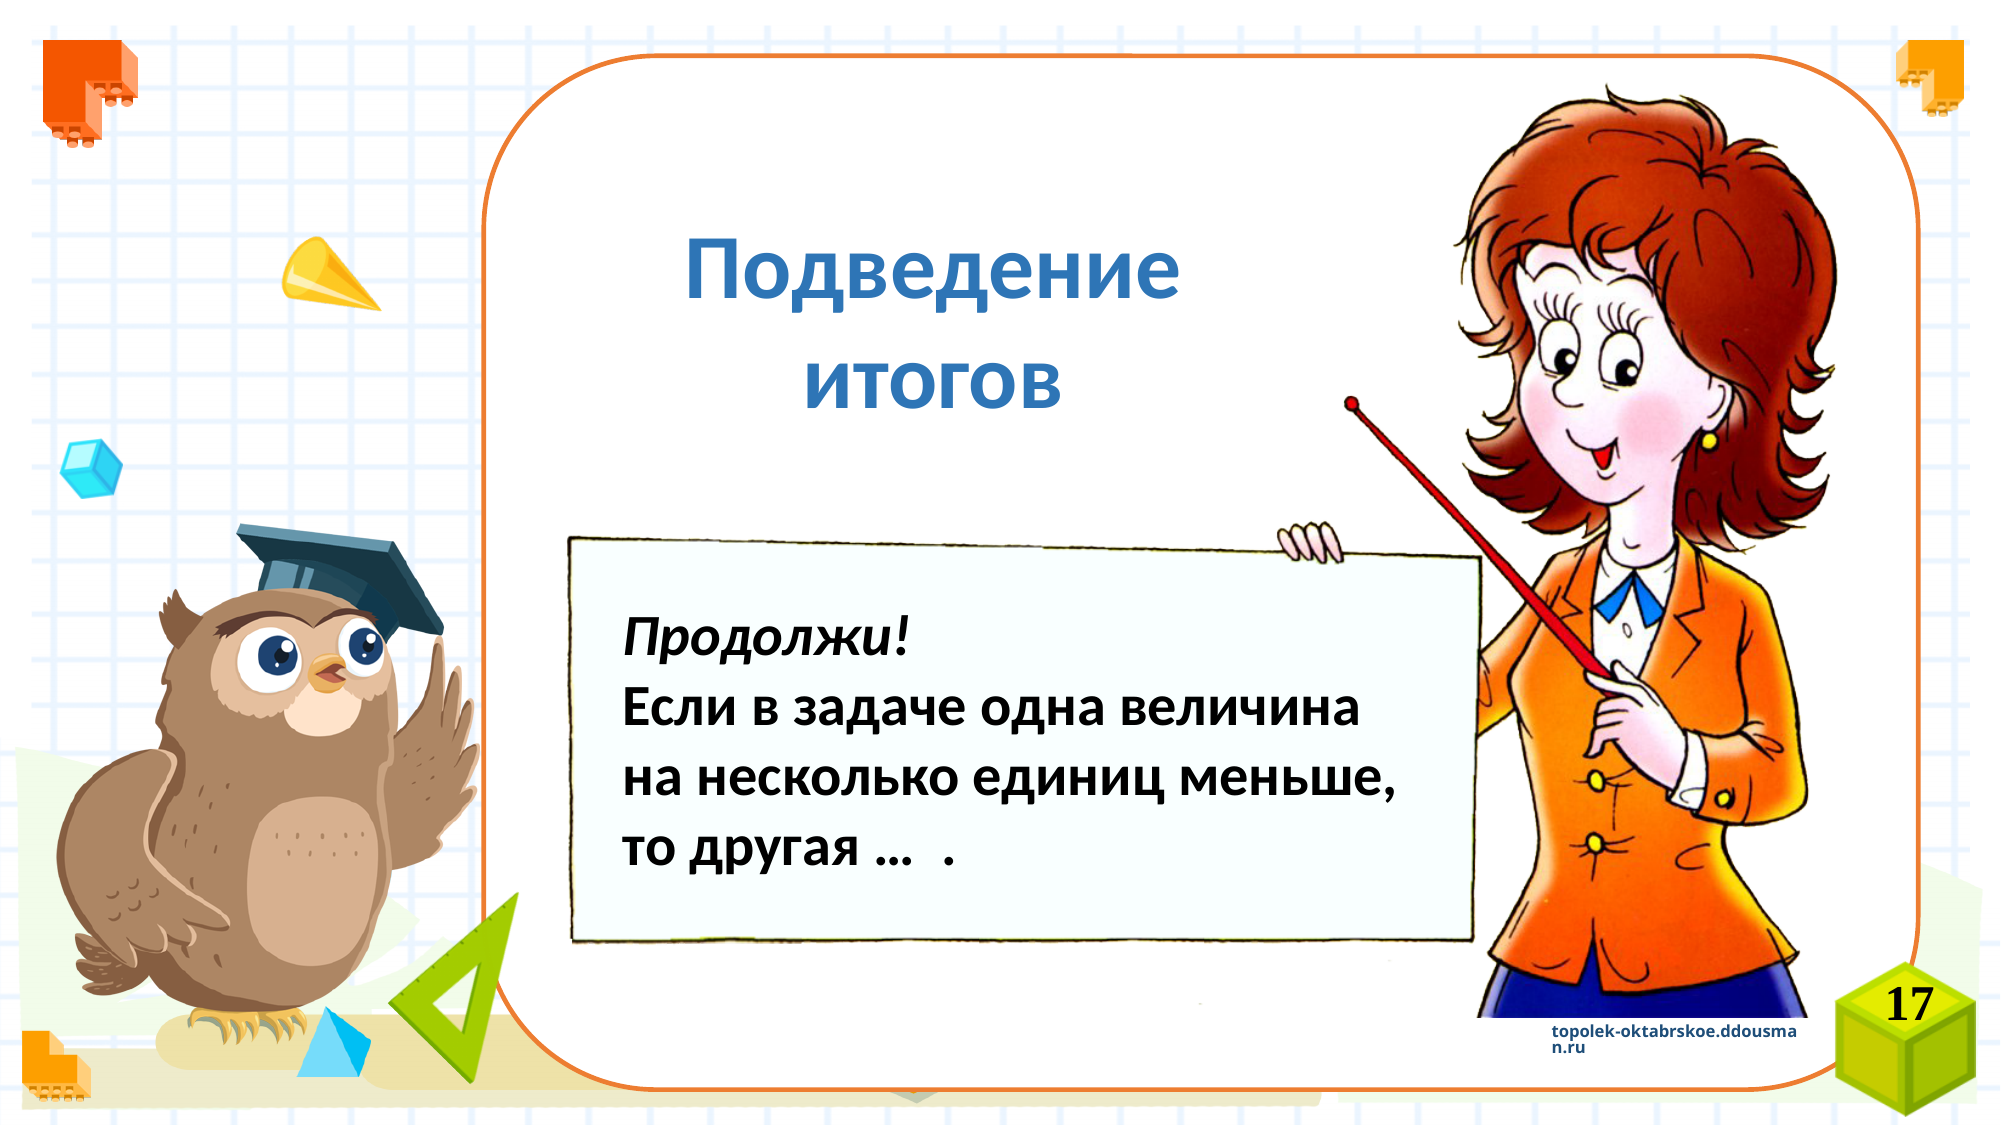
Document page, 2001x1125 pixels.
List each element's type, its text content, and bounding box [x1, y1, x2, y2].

text_box topolek-oktabrskoe.ddousman.ru [1536, 1018, 1821, 1051]
text_box [482, 101, 538, 910]
picture [0, 0, 2001, 1125]
text_box [1857, 95, 1920, 961]
text_box [535, 1018, 1834, 1091]
